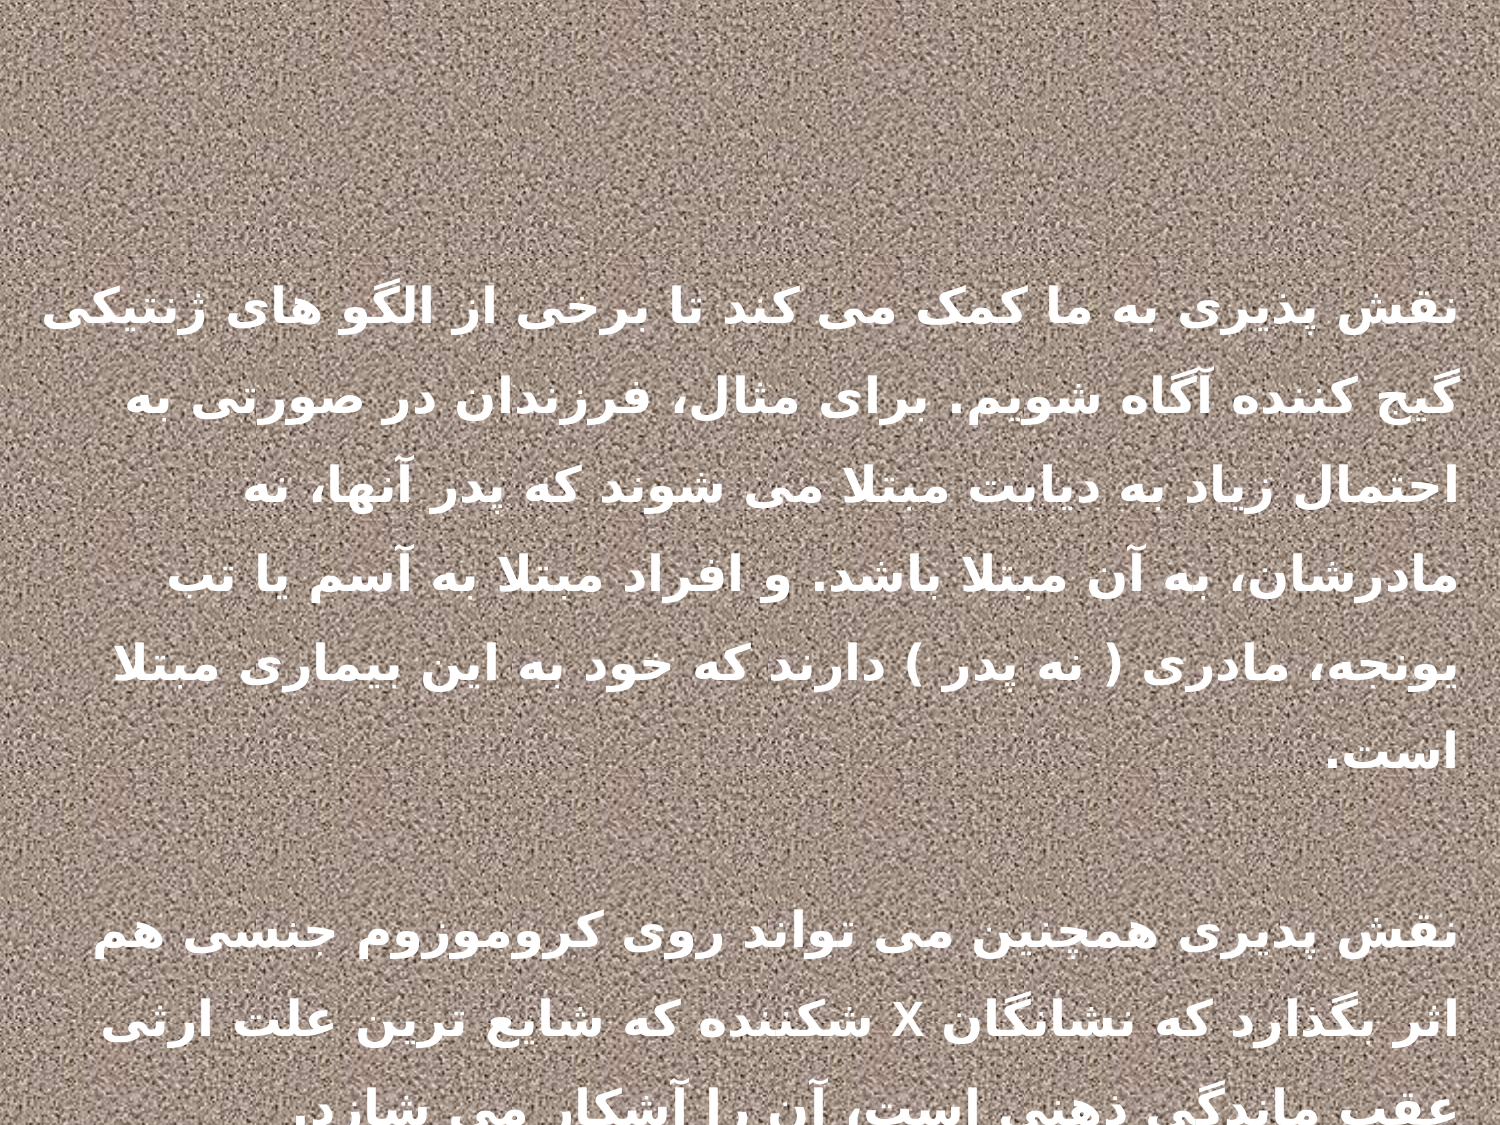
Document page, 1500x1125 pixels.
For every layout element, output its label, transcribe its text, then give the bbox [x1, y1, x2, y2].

picture [0, 0, 1500, 1125]
list نقش پذیری به ما کمک می کند تا برخی از الگو های ژنتیکی گیج کننده آگاه شویم. برای مثال، فرزندان در صورتی به احتمال زیاد به دیابت مبتلا می شوند که پدر آنها، نه مادرشان، به آن مبتلا باشد. و افراد مبتلا به آسم یا تب یونجه، مادری ( نه پدر ) دارند که خود به این بیماری مبتلا است. نقش پدیری همچنین می تواند روی کروموزوم جنسی هم اثر بگذارد که نشانگان X شکننده که شایع ترین علت ارثی عقب ماندگی ذهنی است، آن را آشکار می شازد. [24, 237, 1475, 1125]
footer www.modirkade.ir [212, 1050, 904, 1095]
slide_number 15 [1417, 1068, 1494, 1114]
